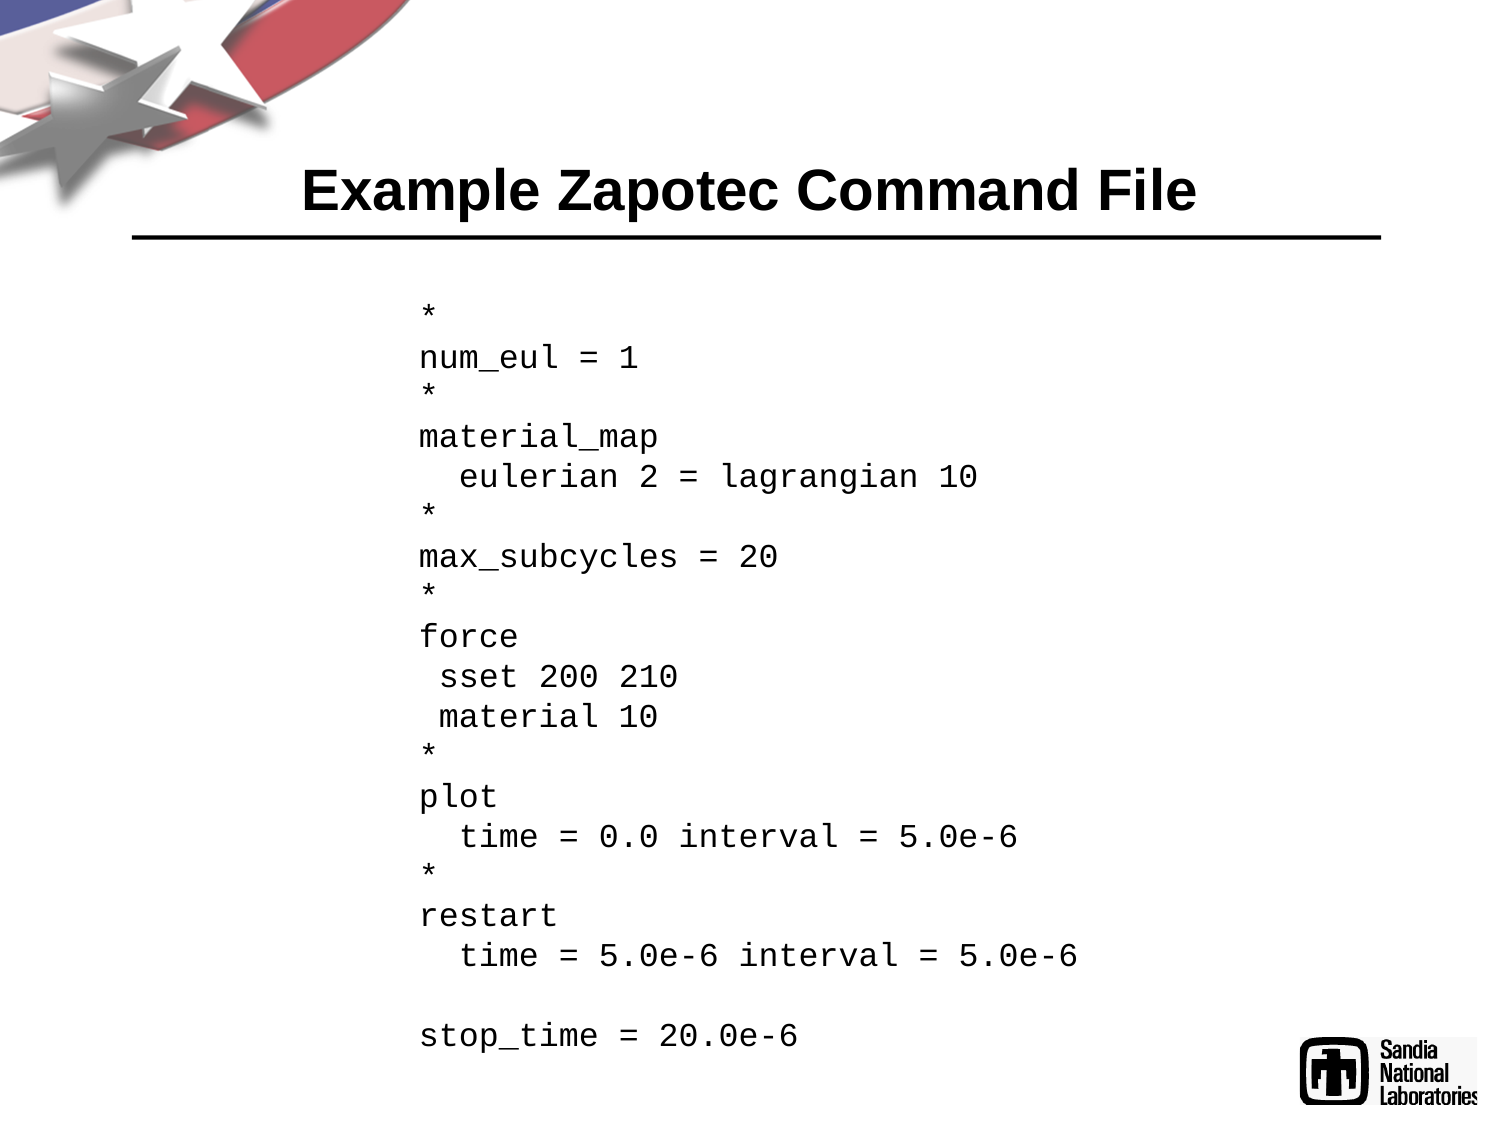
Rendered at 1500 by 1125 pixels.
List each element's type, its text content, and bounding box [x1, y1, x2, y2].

text_box * num_eul = 1 * material_map eulerian 2 = lagrangian 10 * max_subcycles = 20 * force sset 200 210 material 10 * plot time = 0.0 interval = 5.0e-6 * restart time = 5.0e-6 interval = 5.0e-6 stop_time = 20.0e-6 [404, 287, 1094, 1061]
title Example Zapotec Command File [112, 87, 1388, 288]
